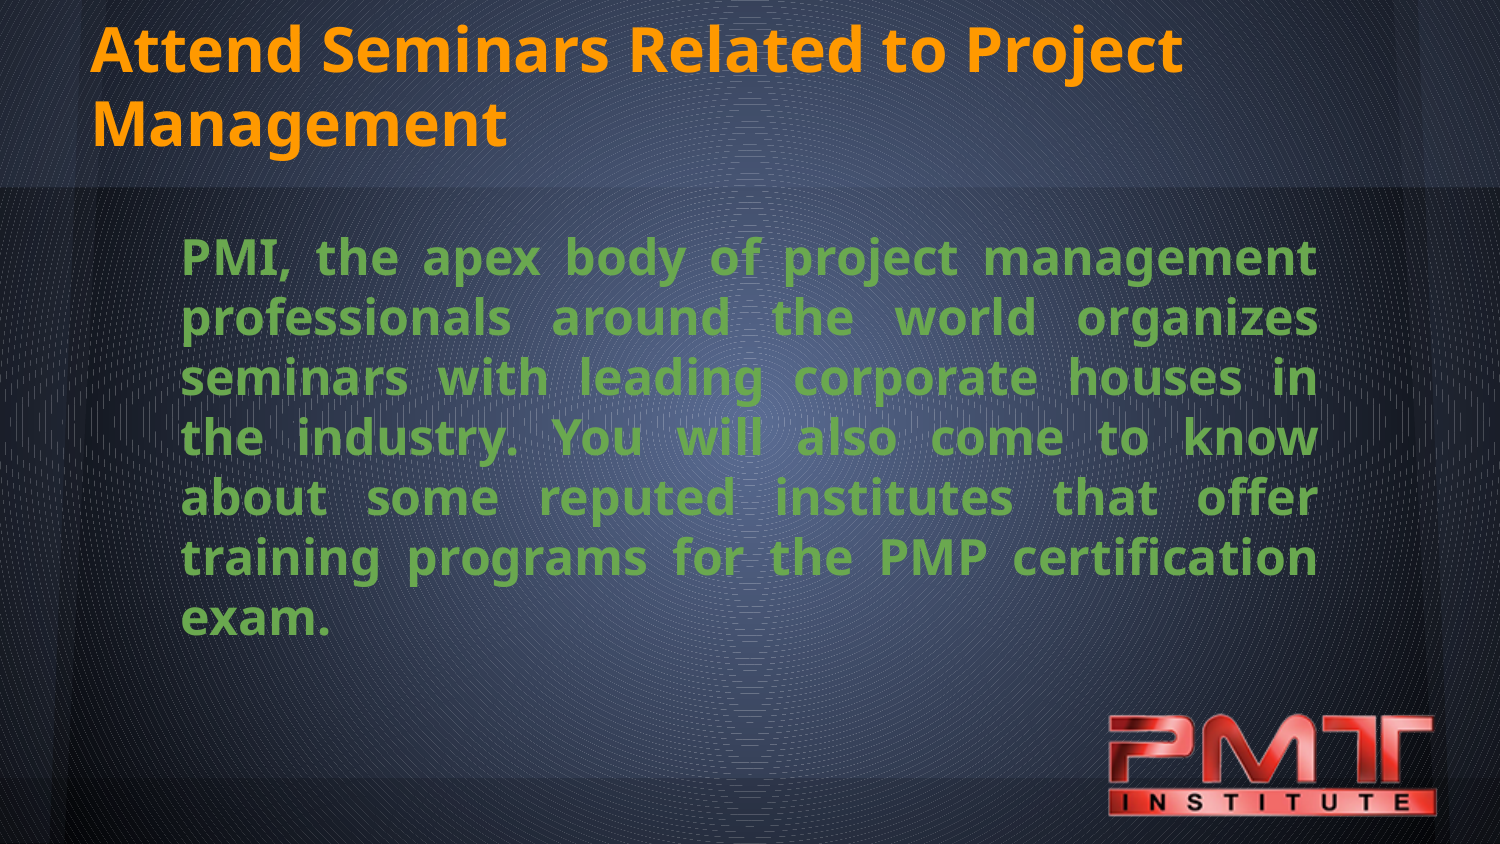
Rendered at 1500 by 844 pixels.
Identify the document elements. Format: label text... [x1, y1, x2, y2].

picture [1061, 681, 1485, 837]
list PMI, the apex body of project management professionals around the world organizes seminars with leading corporate houses in the industry. You will also come to know about some reputed institutes that offer training programs for the PMP certification exam. [165, 210, 1335, 677]
title Attend Seminars Related to Project Management [75, 33, 1425, 175]
